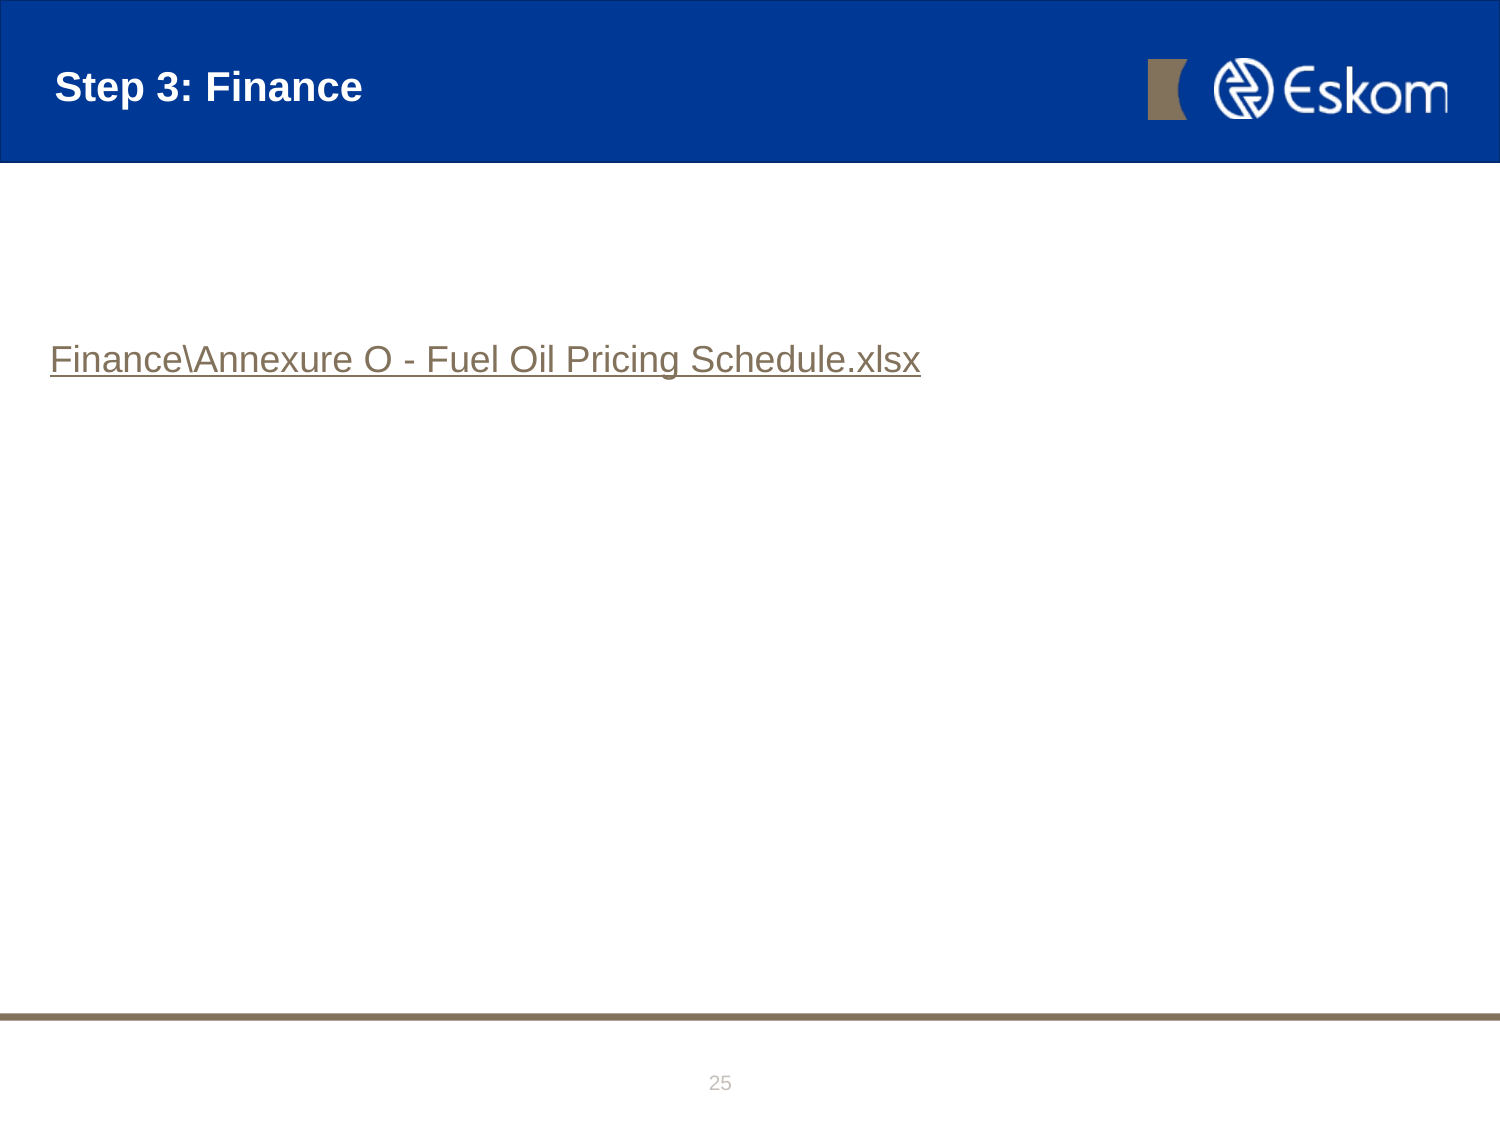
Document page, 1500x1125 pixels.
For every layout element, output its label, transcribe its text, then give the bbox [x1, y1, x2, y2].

title Step 3: Finance [39, 33, 1157, 144]
list Finance\Annexure O - Fuel Oil Pricing Schedule.xlsx [17, 160, 1471, 1103]
